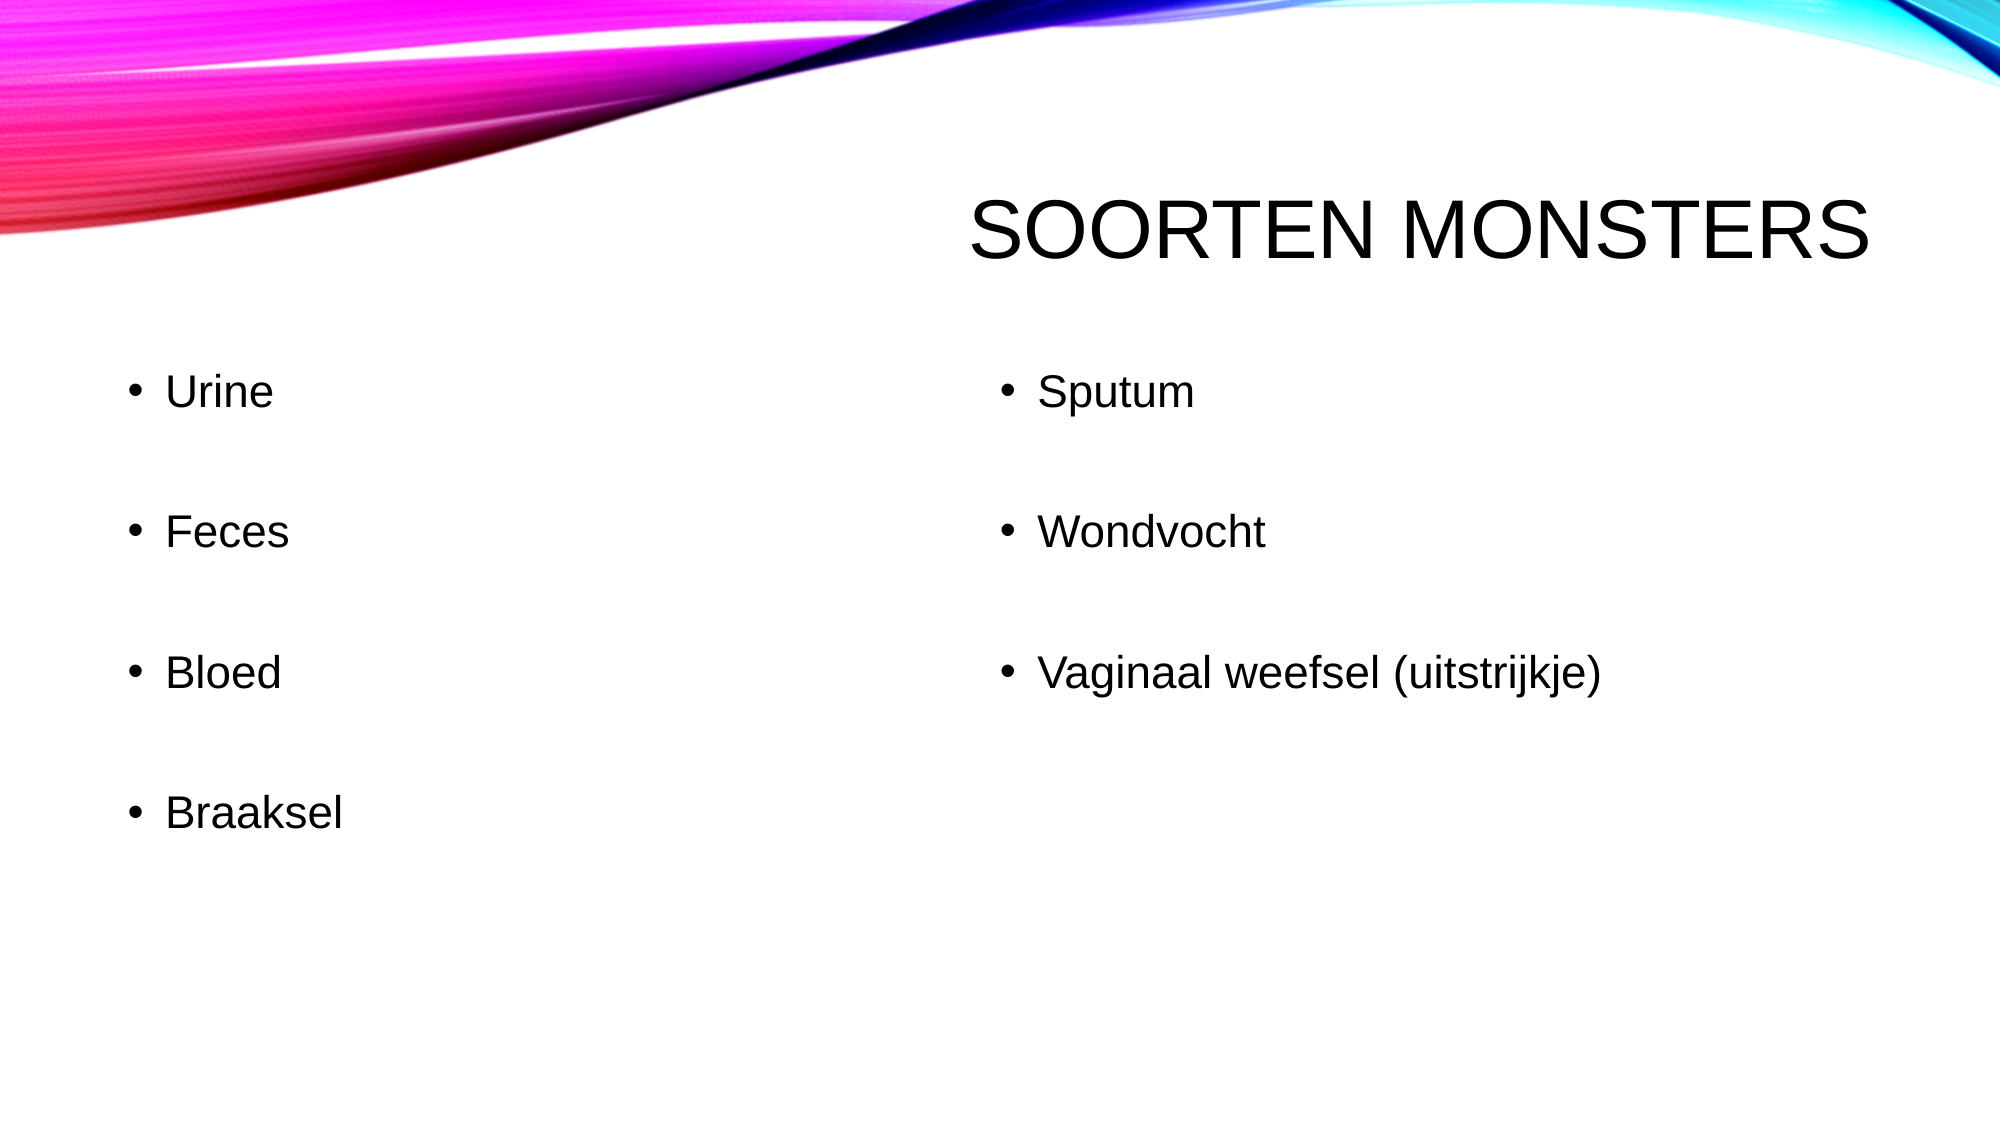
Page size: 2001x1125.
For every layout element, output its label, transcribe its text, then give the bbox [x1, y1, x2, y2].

picture [1890, 0, 2000, 75]
picture [1910, 0, 2000, 45]
list Urine Feces Bloed Braaksel Sputum Wondvocht Vaginaal weefsel (uitstrijkje) [112, 360, 1888, 1021]
picture [0, 0, 2000, 237]
title Soorten monsters [474, 125, 1888, 338]
